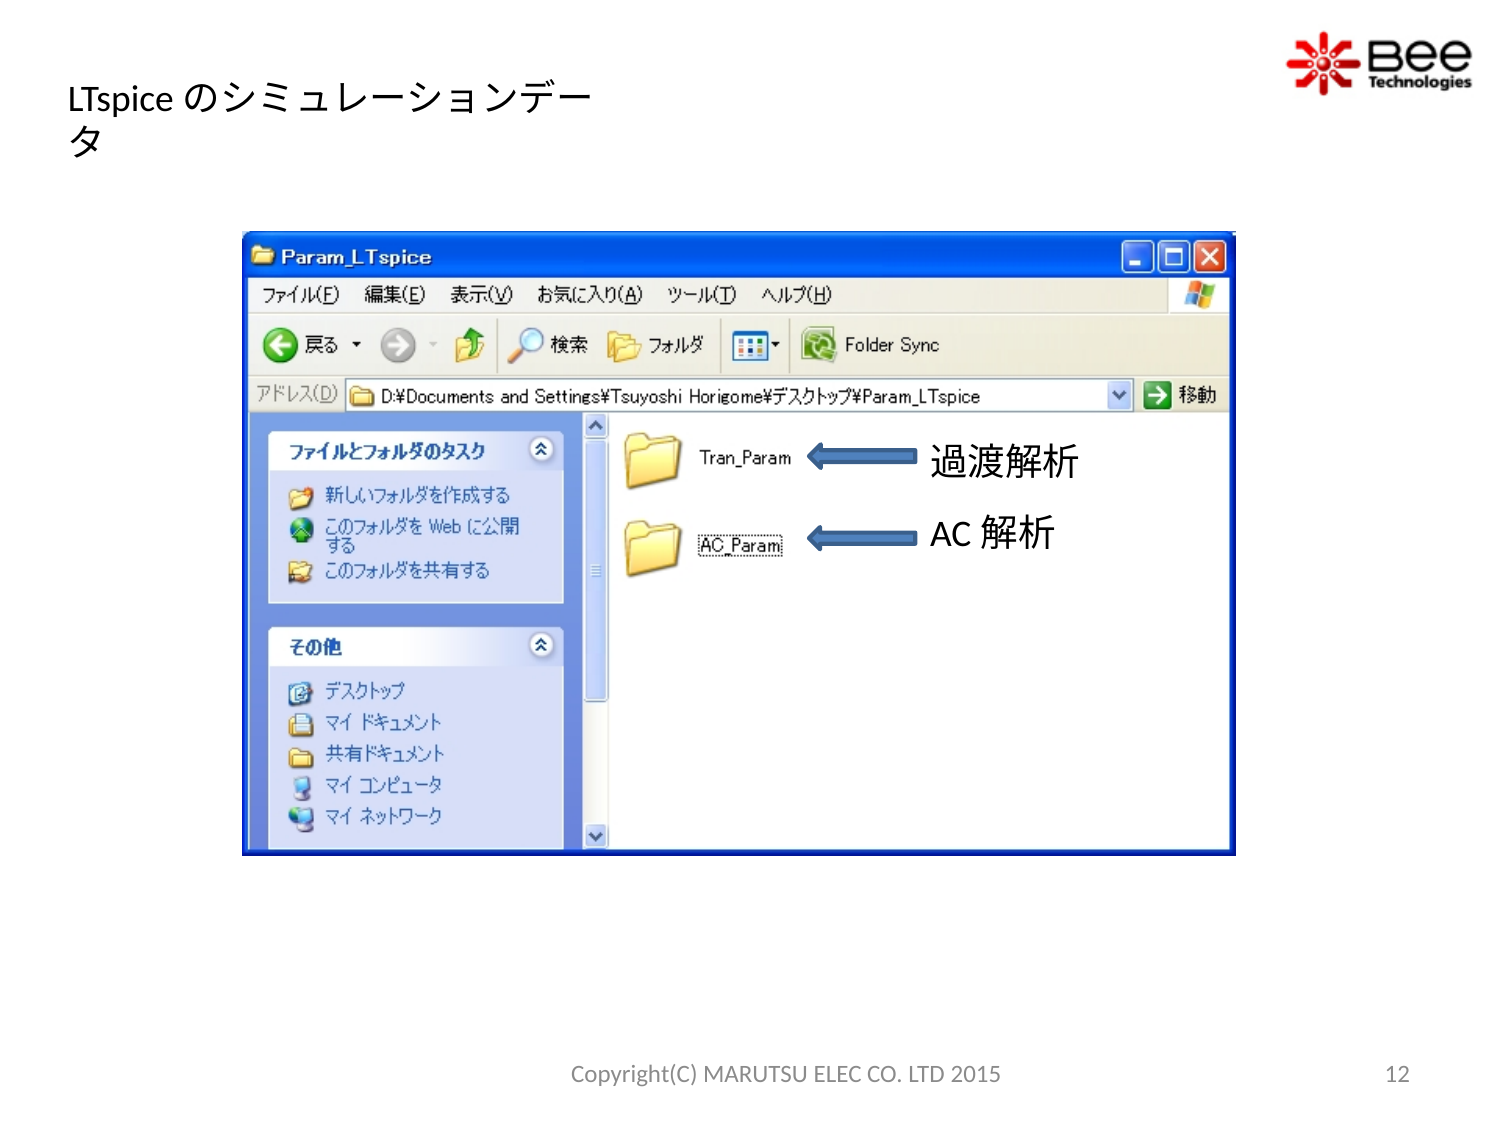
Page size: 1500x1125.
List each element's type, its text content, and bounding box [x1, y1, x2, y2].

picture [1280, 23, 1477, 105]
footer Copyright(C) MARUTSU ELEC CO. LTD 2015 [363, 1042, 1211, 1103]
slide_number 12 [1211, 1042, 1425, 1103]
picture [241, 231, 1236, 856]
text_box LTspiceのシミュレーションデータ [53, 66, 644, 172]
